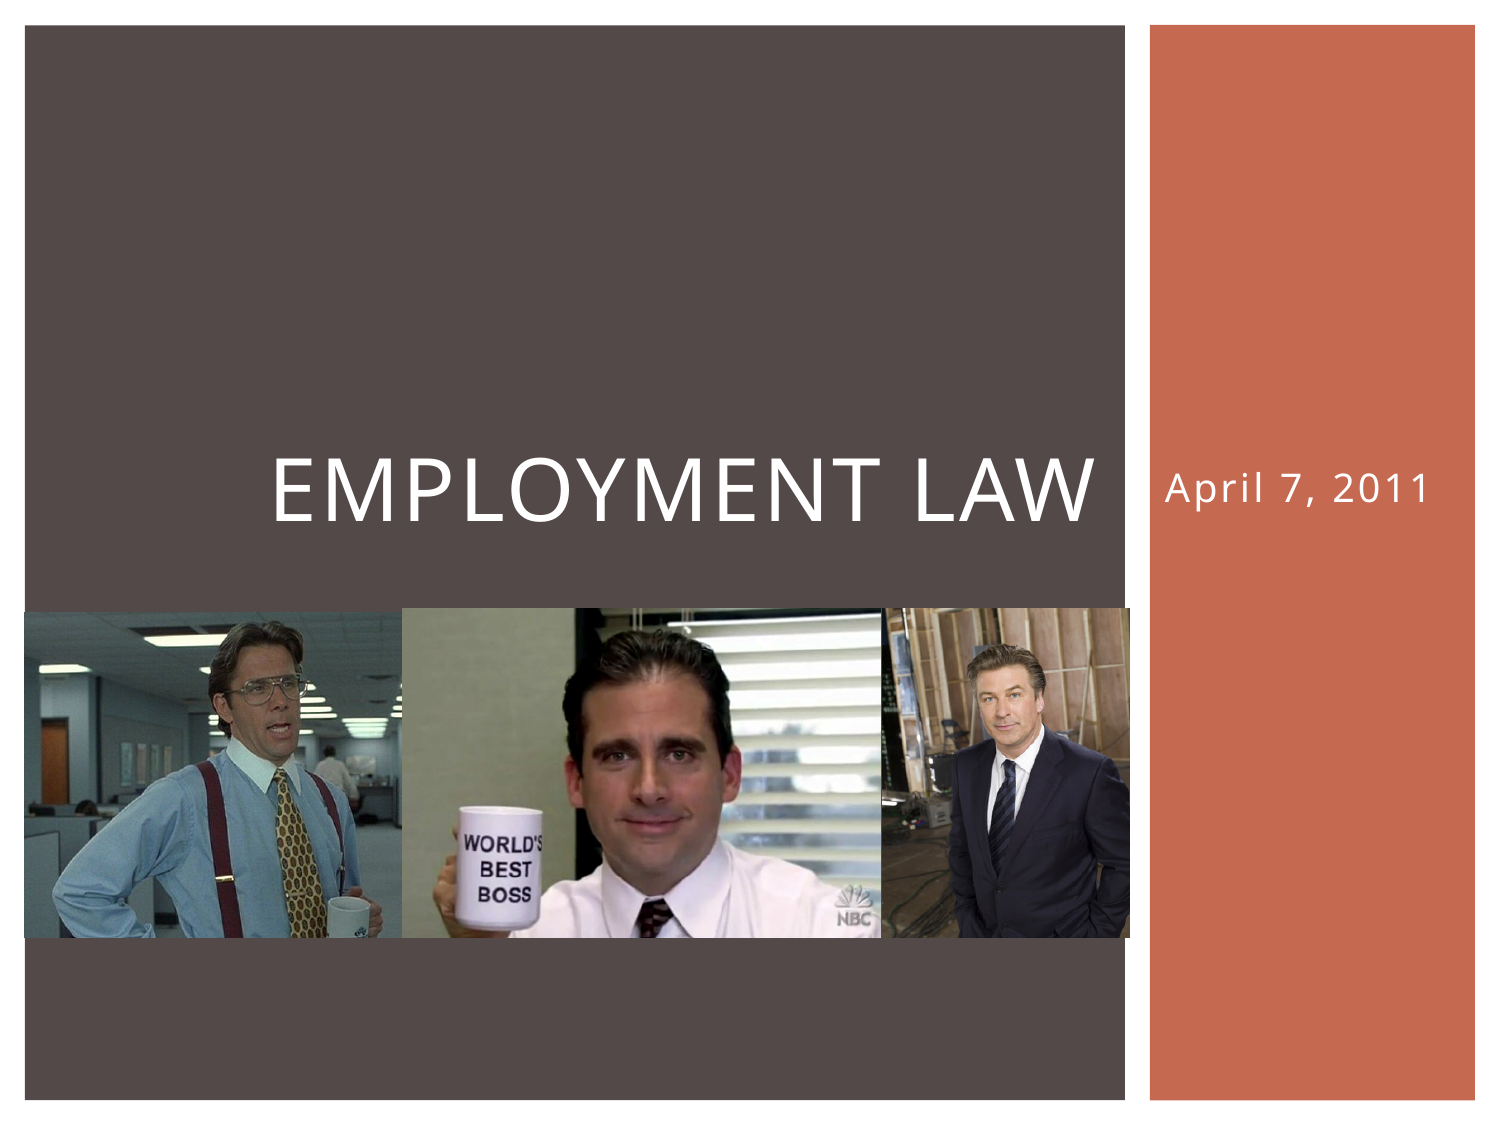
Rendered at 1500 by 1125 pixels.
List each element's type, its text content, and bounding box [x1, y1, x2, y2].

title EMPLOYMENT LAW [75, 336, 1113, 611]
picture [24, 607, 1130, 938]
subtitle April 7, 2011 [1149, 336, 1475, 637]
